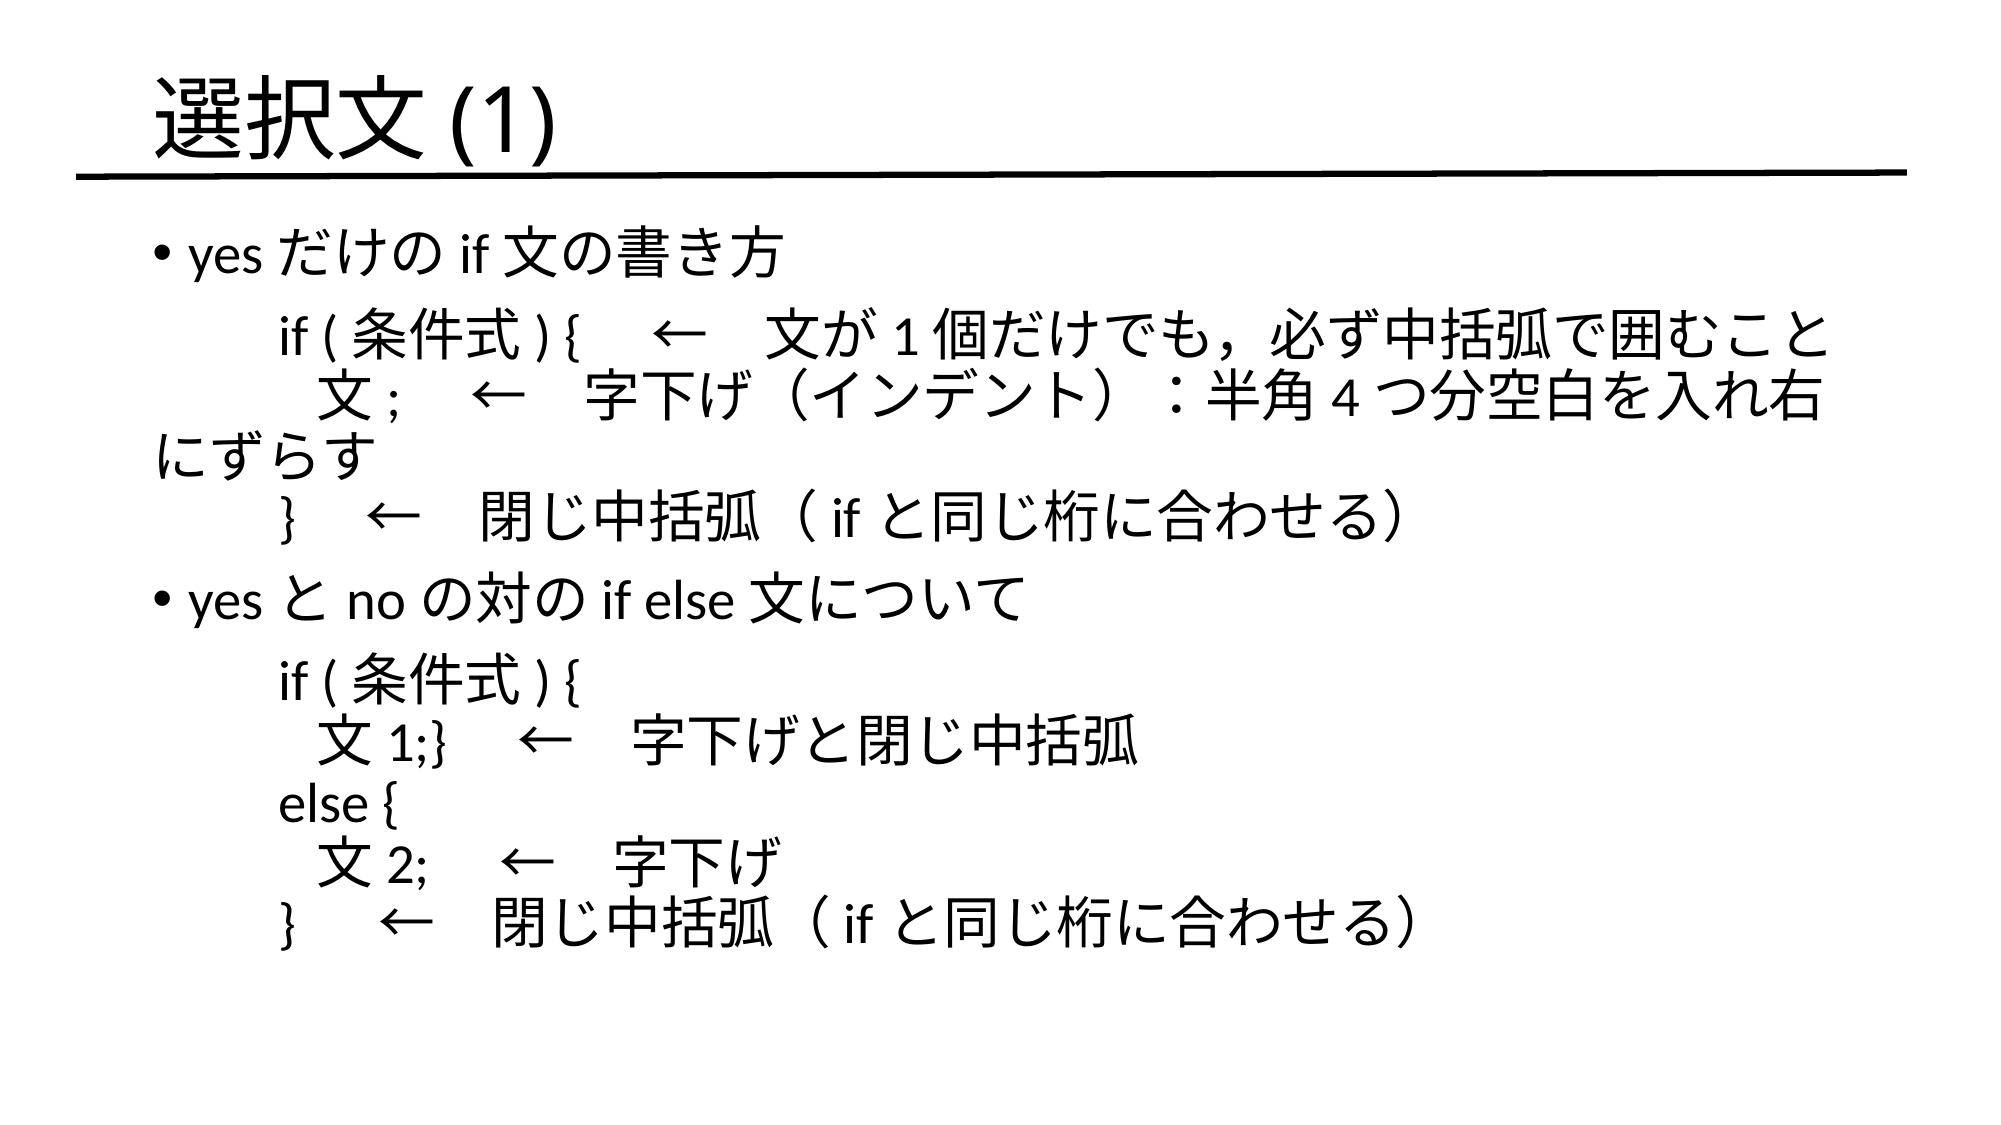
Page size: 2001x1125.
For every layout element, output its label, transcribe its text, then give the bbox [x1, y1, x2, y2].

title 選択文(1) [137, 177, 1863, 185]
list yesだけのif文の書き方 if (条件式) { ← 文が1個だけでも，必ず中括弧で囲むこと 文; ← 字下げ（インデント）：半角4つ分空白を入れ右にずらす } ← 閉じ中括弧（ifと同じ桁に合わせる） yesとnoの対のif else文について if (条件式) { 文1;} ← 字下げと閉じ中括弧 else { 文2; ← 字下げ } ← 閉じ中括弧（ifと同じ桁に合わせる） [137, 217, 1863, 1014]
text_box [75, 172, 1907, 177]
title 選択文(1) [137, 59, 1863, 172]
